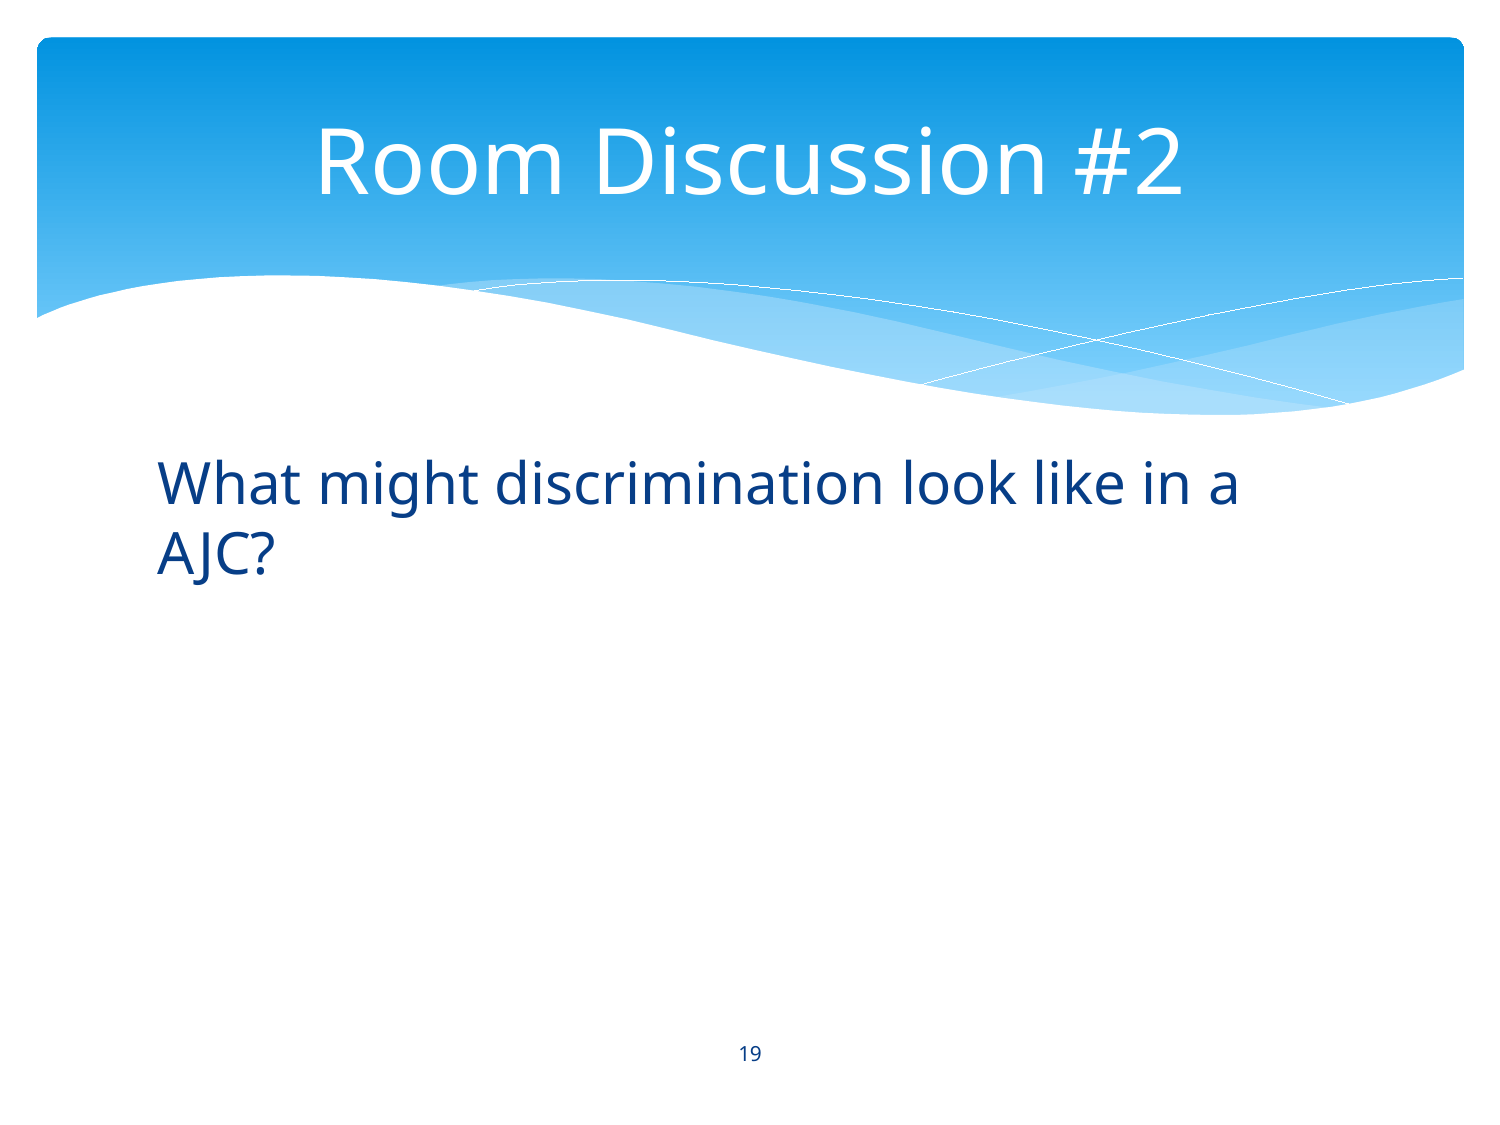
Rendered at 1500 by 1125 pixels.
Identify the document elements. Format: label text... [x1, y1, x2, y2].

title Room Discussion #2 [75, 55, 1425, 261]
list What might discrimination look like in a AJC? [142, 438, 1359, 1005]
slide_number 19 [654, 1025, 846, 1086]
